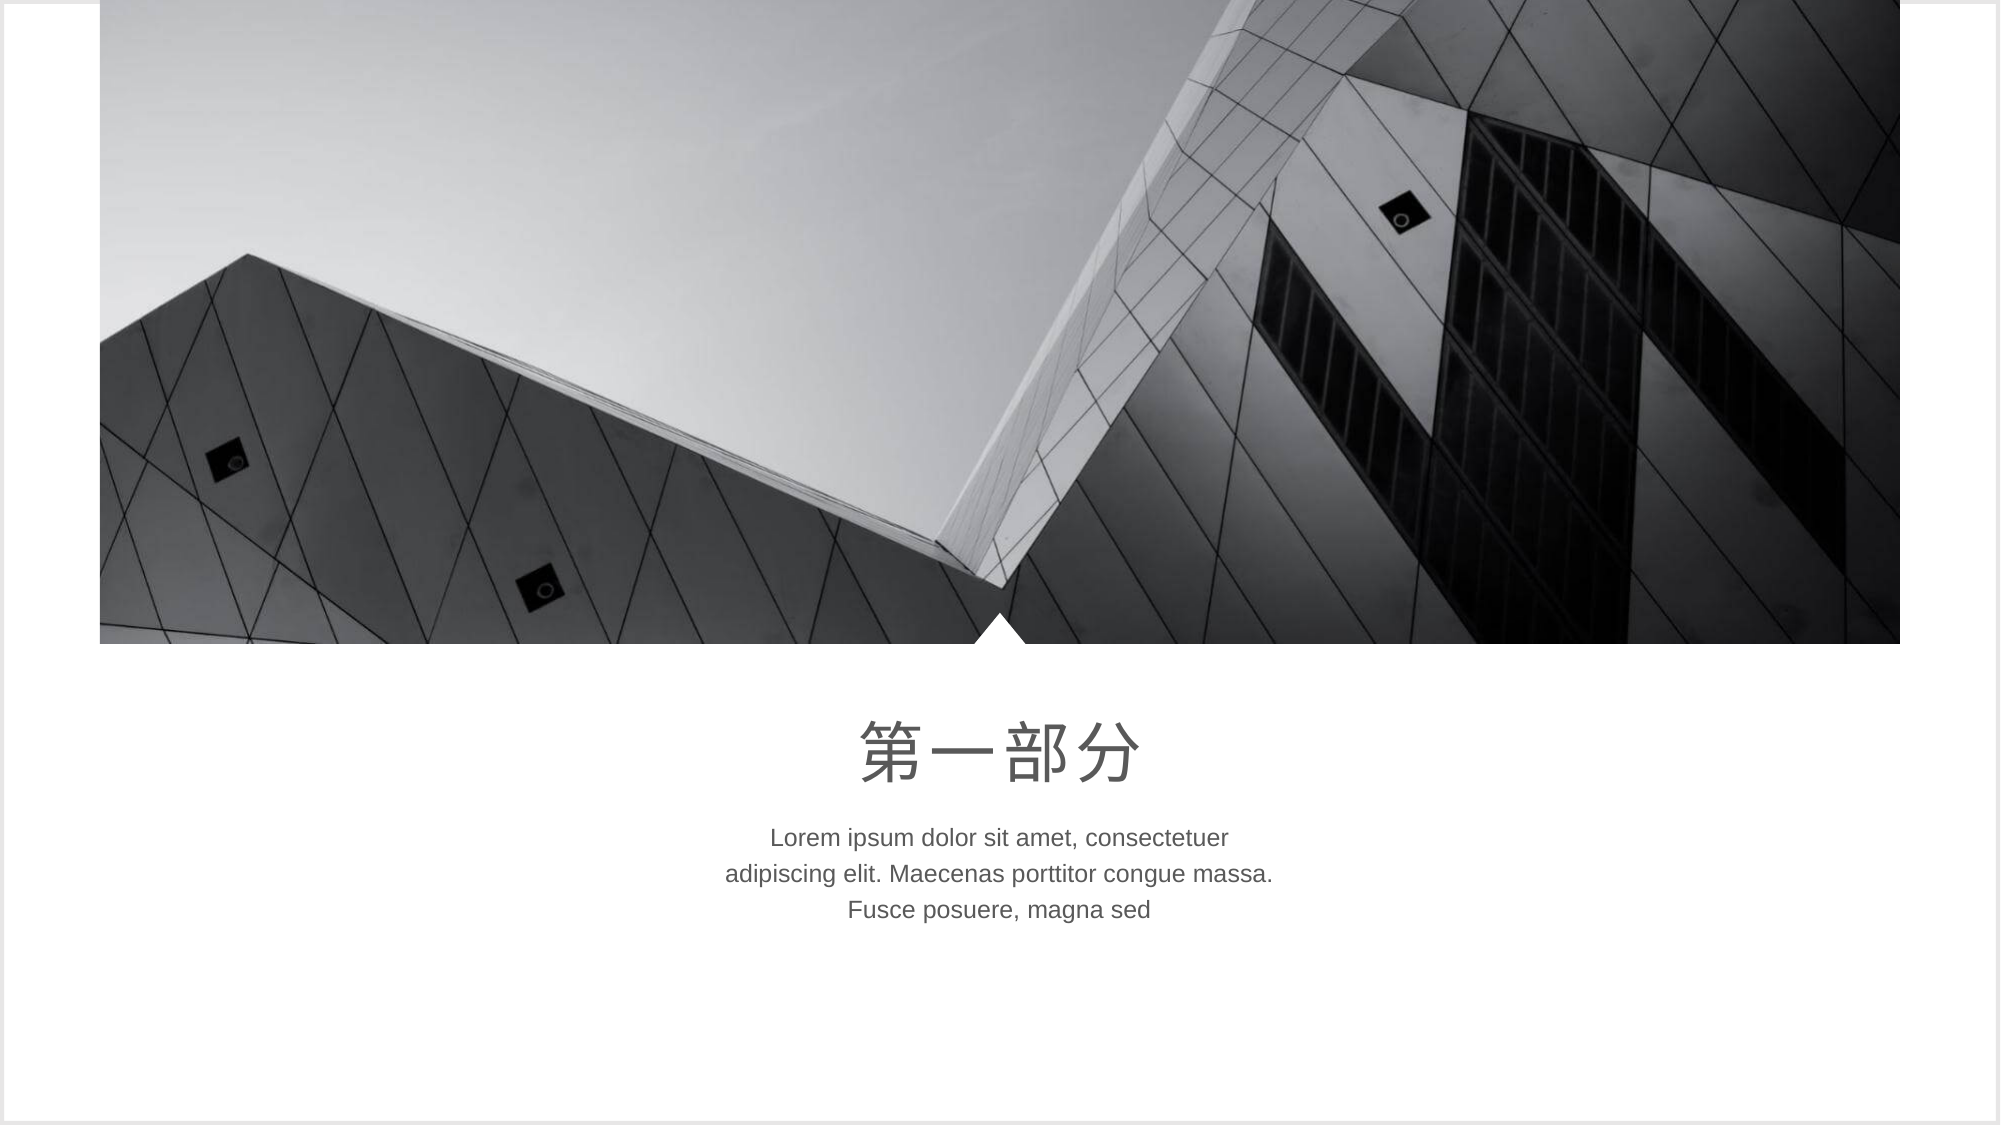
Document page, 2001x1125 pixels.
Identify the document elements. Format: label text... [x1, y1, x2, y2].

text_box 第一部分 [829, 703, 1171, 798]
picture [99, 0, 1900, 645]
text_box Lorem ipsum dolor sit amet, consectetuer adipiscing elit. Maecenas porttitor congue massa. Fusce posuere, magna sed [706, 808, 1294, 932]
